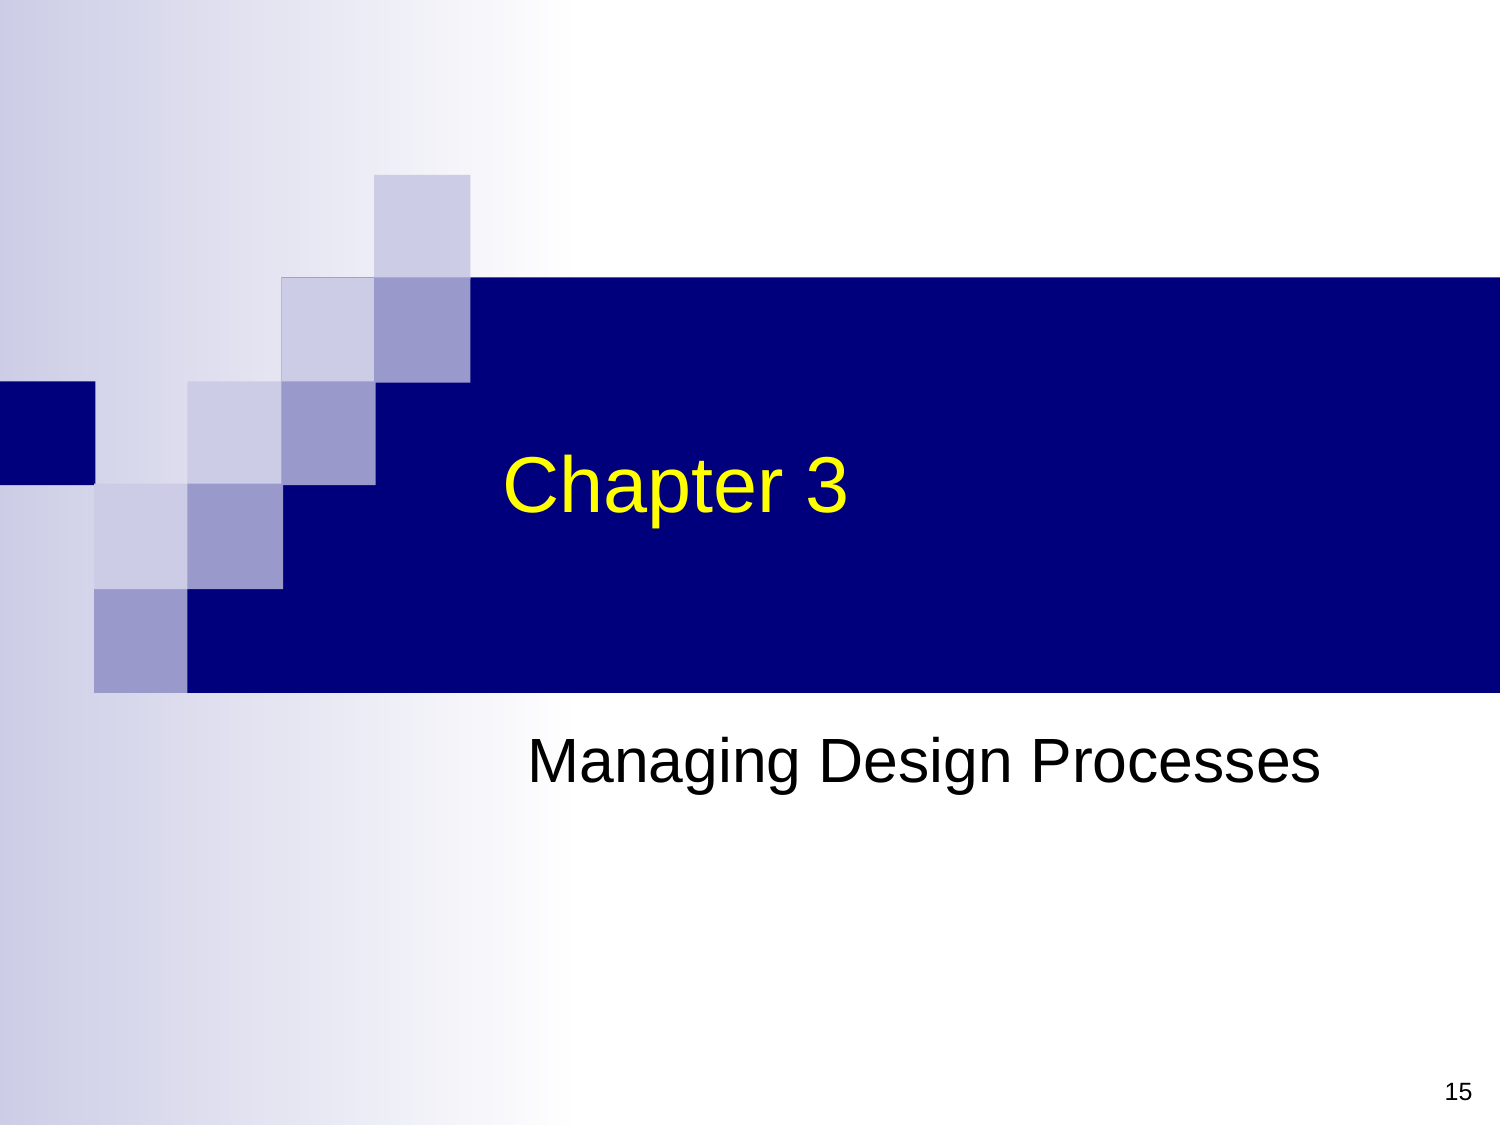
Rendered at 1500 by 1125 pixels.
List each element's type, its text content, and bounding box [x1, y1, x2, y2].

title Chapter 3 [487, 299, 1476, 663]
slide_number 15 [1137, 1037, 1488, 1113]
subtitle Managing Design Processes [512, 712, 1476, 1001]
